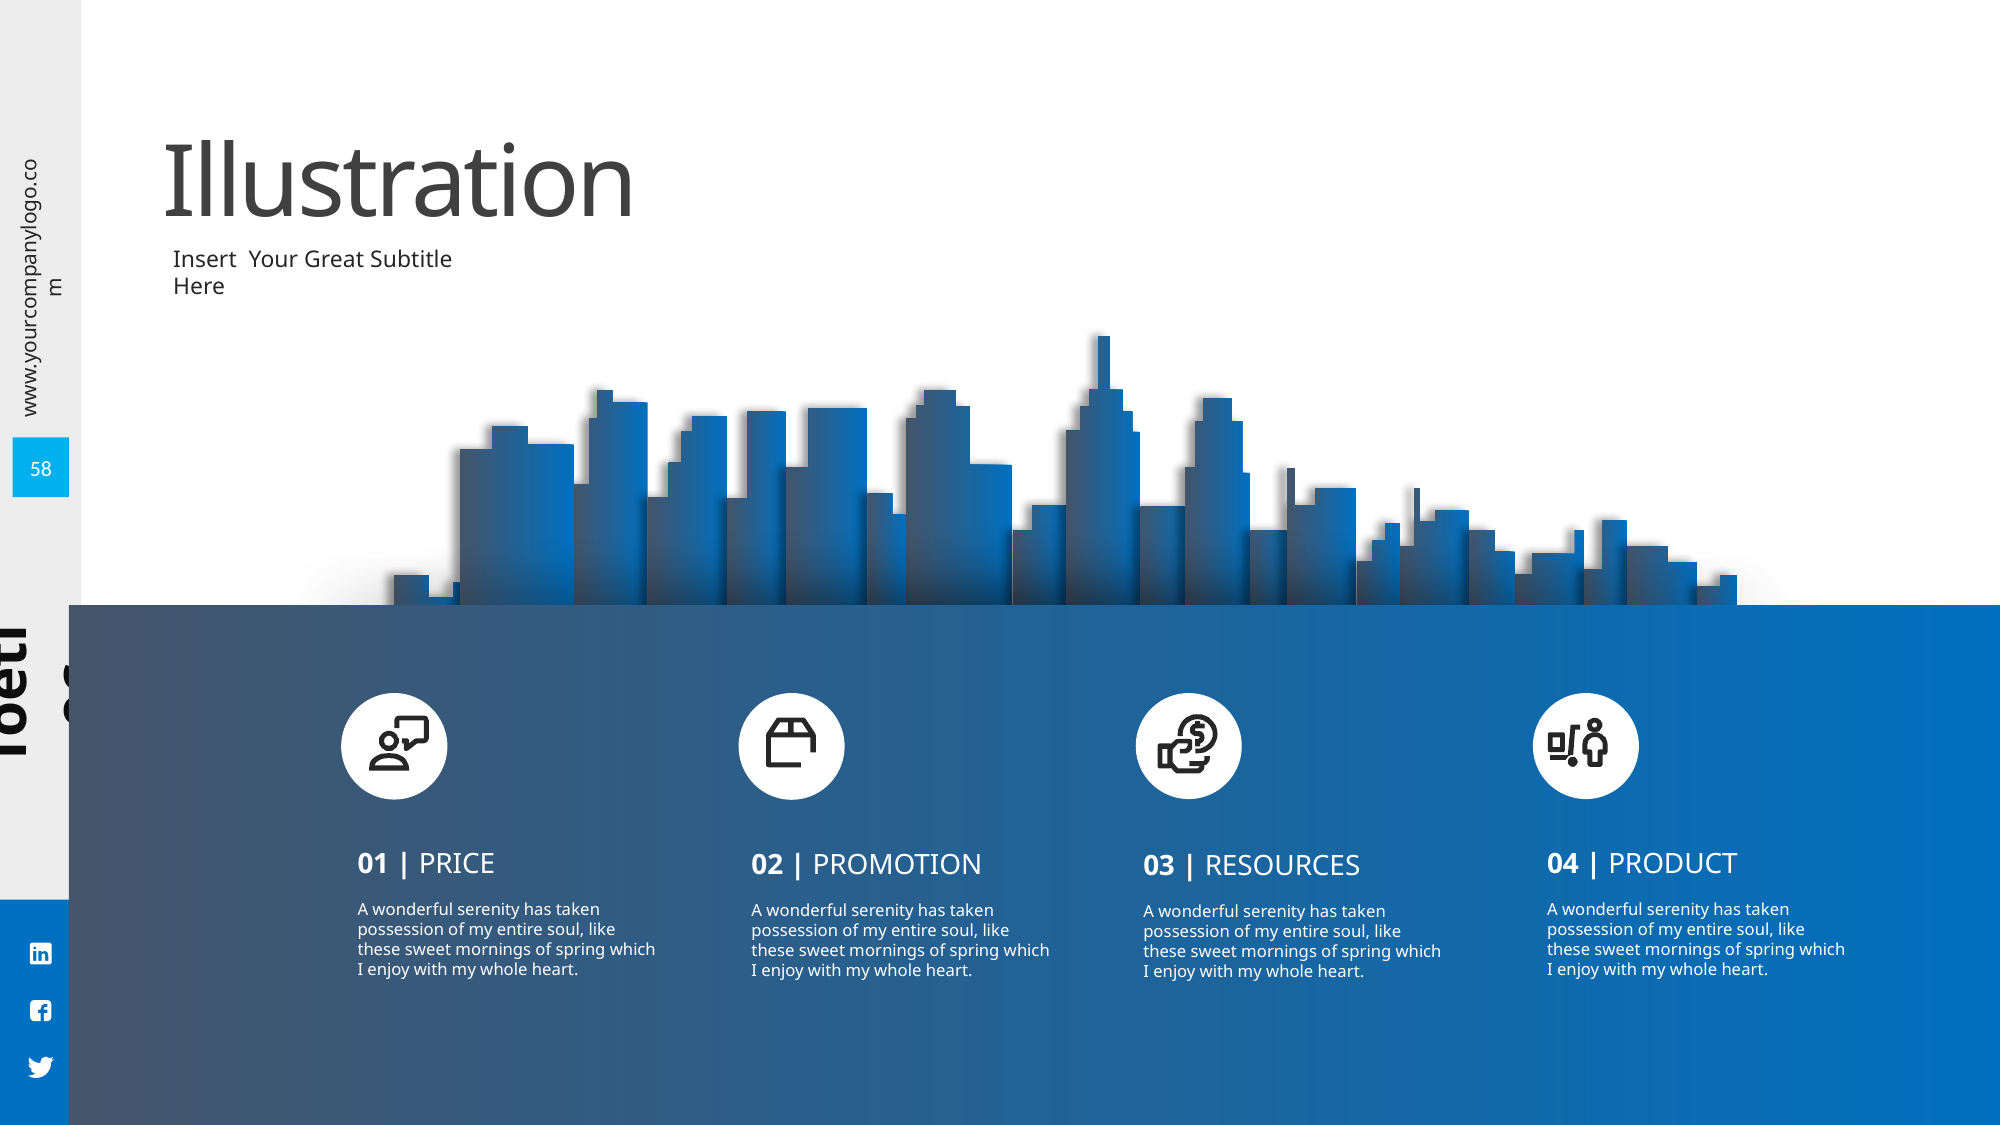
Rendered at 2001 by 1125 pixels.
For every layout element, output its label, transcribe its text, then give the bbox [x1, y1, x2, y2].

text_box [394, 335, 1737, 633]
text_box [1532, 693, 1639, 800]
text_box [1157, 714, 1218, 774]
text_box [738, 693, 845, 800]
text_box Insert Your Great Subtitle Here [158, 237, 512, 307]
text_box 04 | PRODUCT A wonderful serenity has taken possession of my entire soul, like these sweet mornings of spring which I enjoy with my whole heart. [1532, 838, 1862, 987]
text_box 02 | PROMOTION A wonderful serenity has taken possession of my entire soul, like these sweet mornings of spring which I enjoy with my whole heart. [736, 839, 1067, 988]
text_box [68, 605, 2000, 1125]
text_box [1547, 717, 1608, 767]
text_box [1135, 693, 1242, 800]
text_box 01 | PRICE A wonderful serenity has taken possession of my entire soul, like these sweet mornings of spring which I enjoy with my whole heart. [342, 837, 673, 986]
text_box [369, 715, 429, 771]
text_box 03 | RESOURCES A wonderful serenity has taken possession of my entire soul, like these sweet mornings of spring which I enjoy with my whole heart. [1128, 839, 1459, 988]
text_box Illustration [147, 116, 677, 236]
text_box [766, 717, 816, 768]
text_box [341, 693, 448, 800]
slide_number 58 [12, 437, 69, 498]
